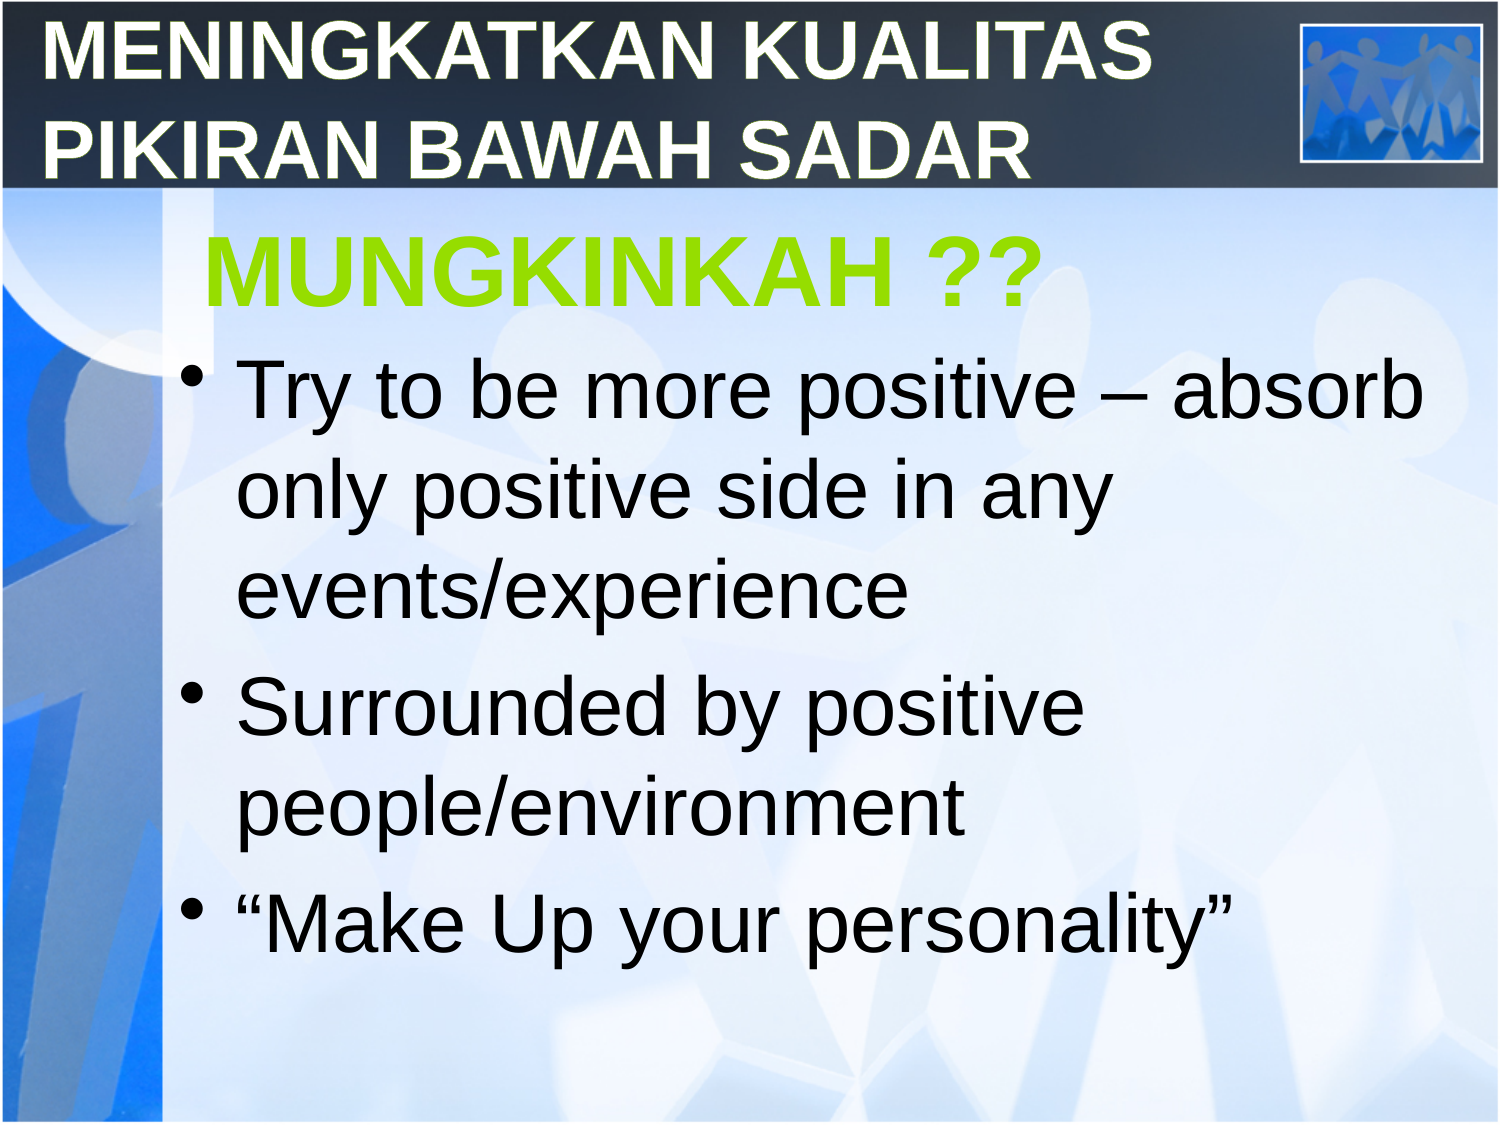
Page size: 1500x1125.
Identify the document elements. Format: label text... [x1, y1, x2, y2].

text_box MUNGKINKAH ?? [187, 199, 1371, 335]
picture [0, 0, 1500, 1125]
list Try to be more positive – absorb only positive side in any events/experience Surrounded by positive people/environment “Make Up your personality” [163, 327, 1477, 1079]
title MENINGKATKAN KUALITAS PIKIRAN BAWAH SADAR [24, 26, 1476, 165]
